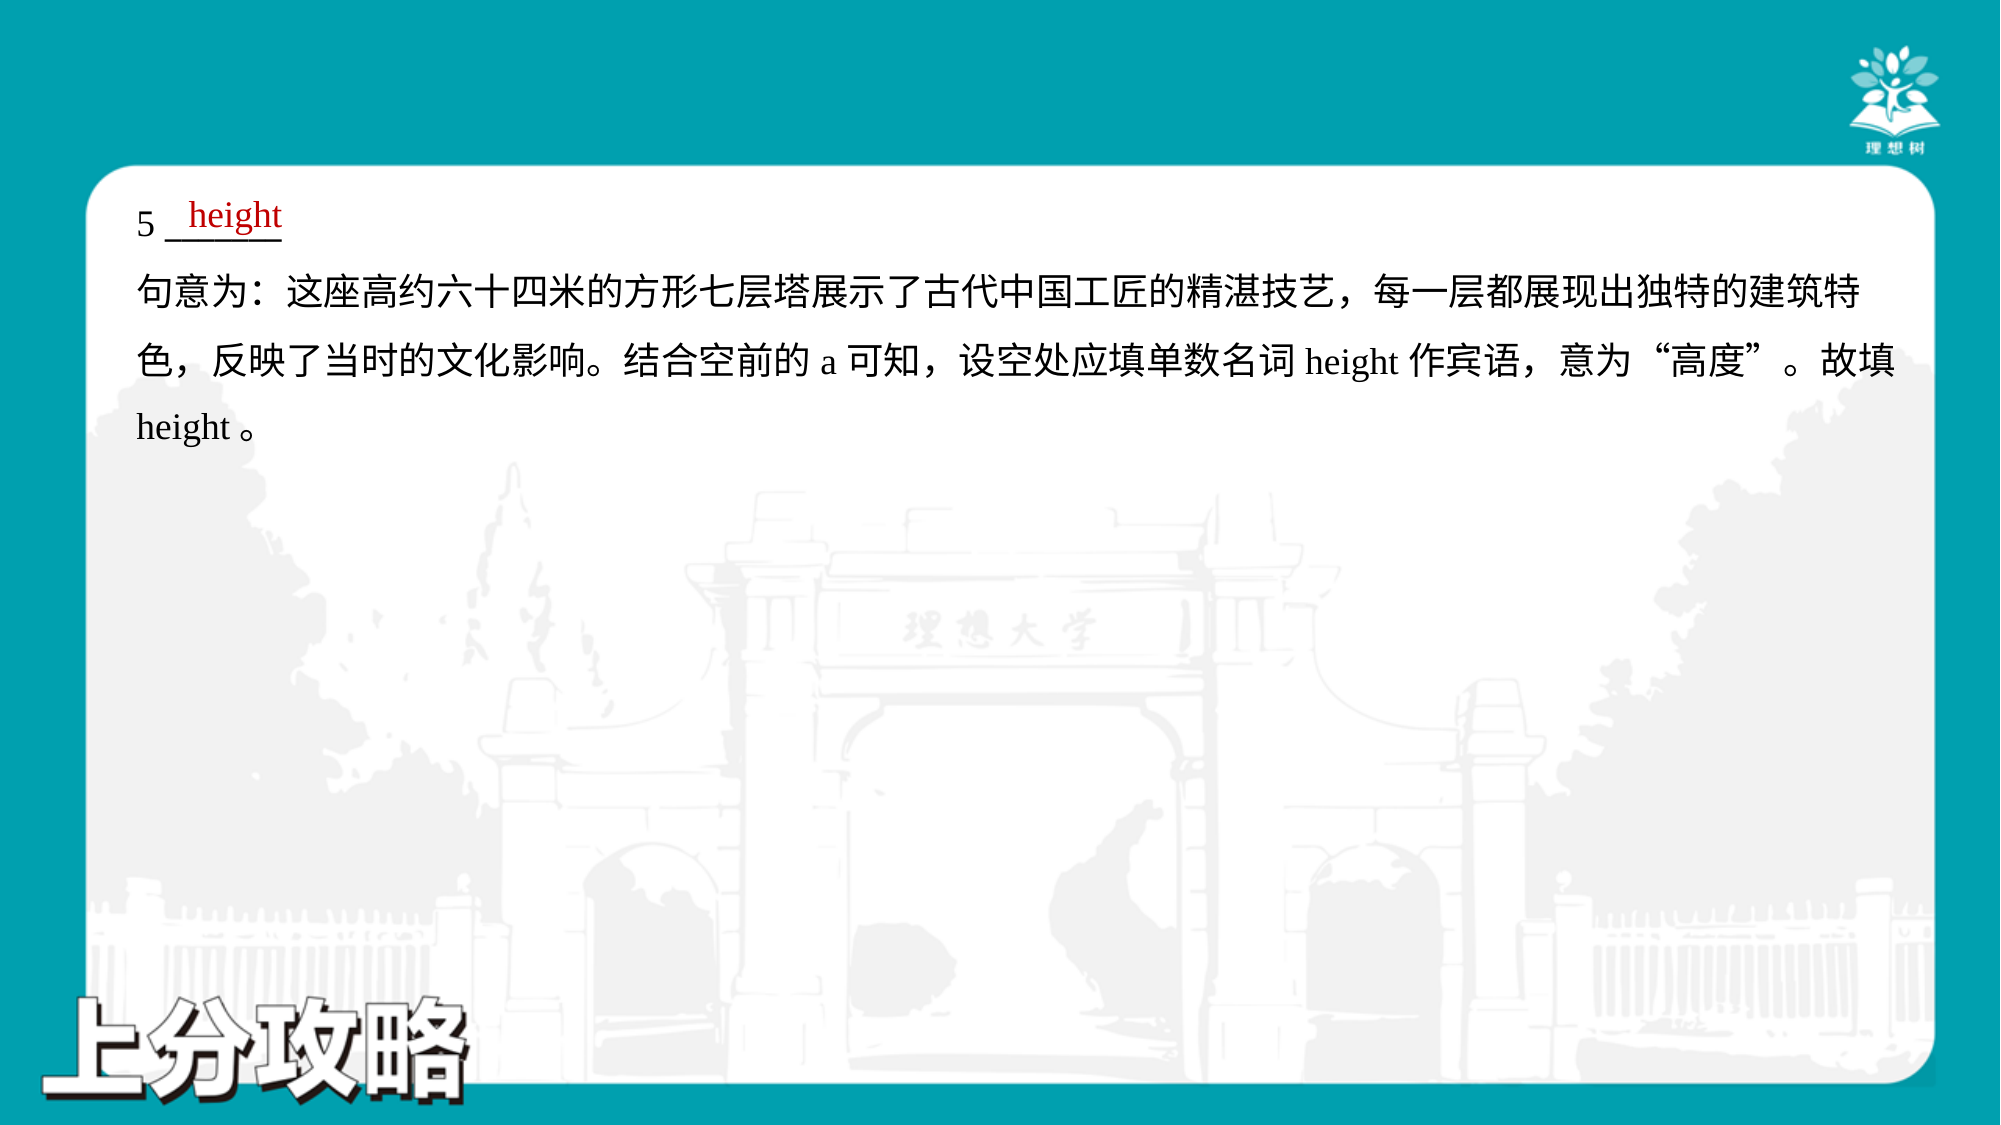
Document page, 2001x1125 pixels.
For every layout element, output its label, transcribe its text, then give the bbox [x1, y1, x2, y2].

picture [0, 0, 2000, 1125]
text_box height [174, 168, 296, 228]
text_box 句意为：这座高约六十四米的方形七层塔展示了古代中国工匠的精湛技艺，每一层都展现出独特的建筑特 色，反映了当时的文化影响。结合空前的a可知，设空处应填单数名词height作宾语，意为“高度”。故填 height。 [136, 244, 1865, 441]
text_box 5 _______ [136, 176, 1865, 237]
